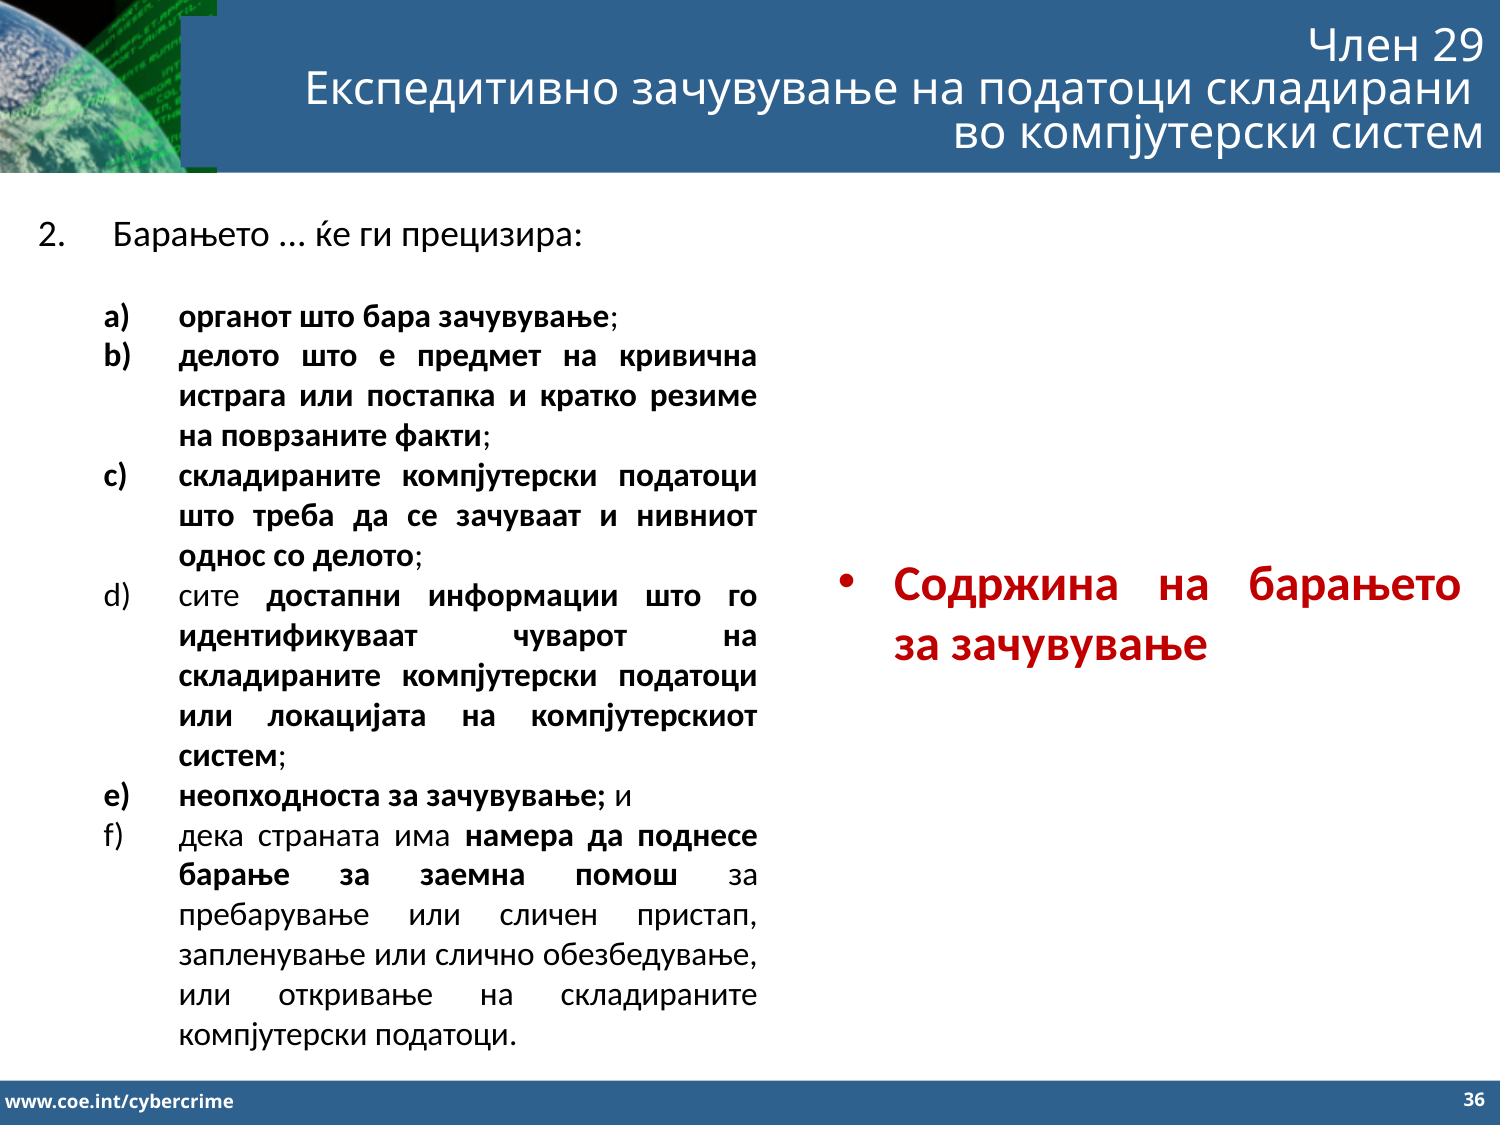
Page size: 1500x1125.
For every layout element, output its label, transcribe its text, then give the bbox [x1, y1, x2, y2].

text_box Барањето ... ќе ги прецизира: органот што бара зачувување; делото што е предмет на кривична истрага или постапка и кратко резиме на поврзаните факти; складираните компјутерски податоци што треба да се зачуваат и нивниот однос со делото; сите достапни информации што го идентификуваат чуварот на складираните компјутерски податоци или локацијата на компјутерскиот систем; неопходноста за зачувување; и дека страната има намера да поднесе барање за заемна помош за пребарување или сличен пристап, запленување или слично обезбедување, или откривање на складираните компјутерски податоци. [23, 201, 774, 1060]
slide_number 36 [1149, 1079, 1500, 1125]
picture [0, 1, 217, 173]
text_box Член 29 Експедитивно зачувување на податоци складирани во компјутерски систем [179, 15, 1500, 168]
text_box Содржина на барањето за зачувување [823, 542, 1477, 678]
